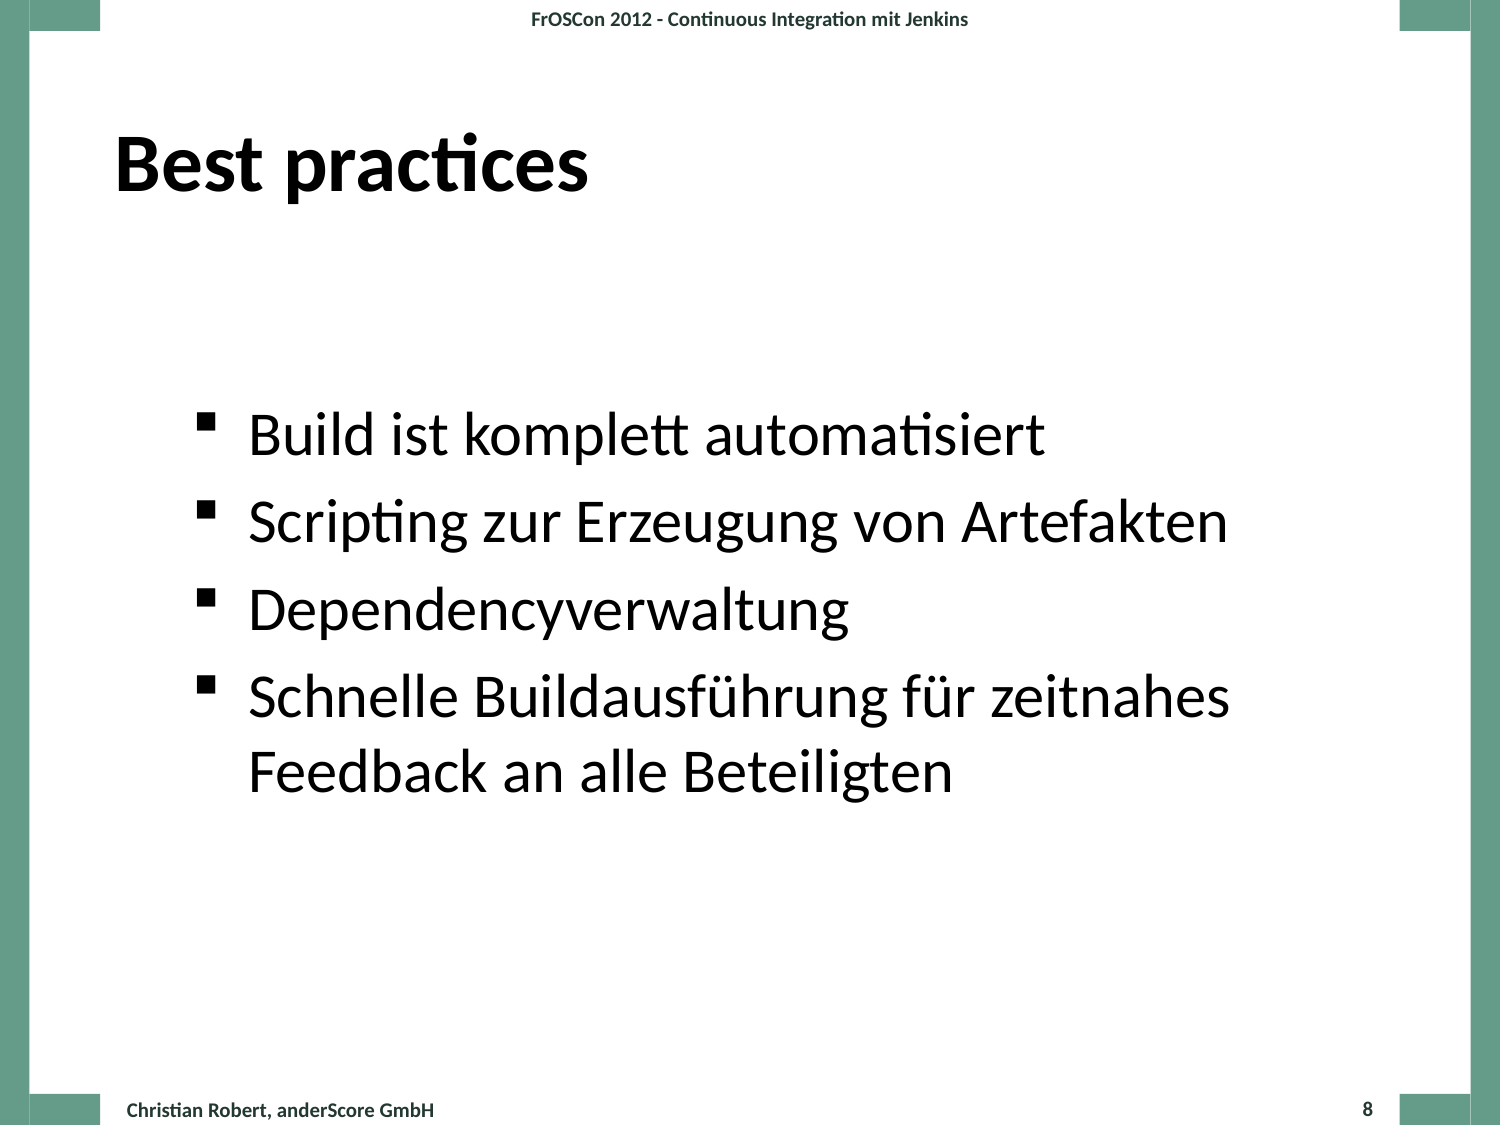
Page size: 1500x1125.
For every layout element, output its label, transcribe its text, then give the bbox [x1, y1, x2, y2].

slide_number 8 [1074, 1092, 1388, 1124]
list Build ist komplett automatisiert Scripting zur Erzeugung von Artefakten Dependencyverwaltung Schnelle Buildausführung für zeitnahes Feedback an alle Beteiligten [177, 385, 1323, 1024]
title Best practices [100, 101, 1400, 339]
slide_number Christian Robert, anderScore GmbH [112, 1092, 1069, 1125]
footer FrOSCon 2012 - Continuous Integration mit Jenkins [100, 2, 1400, 34]
